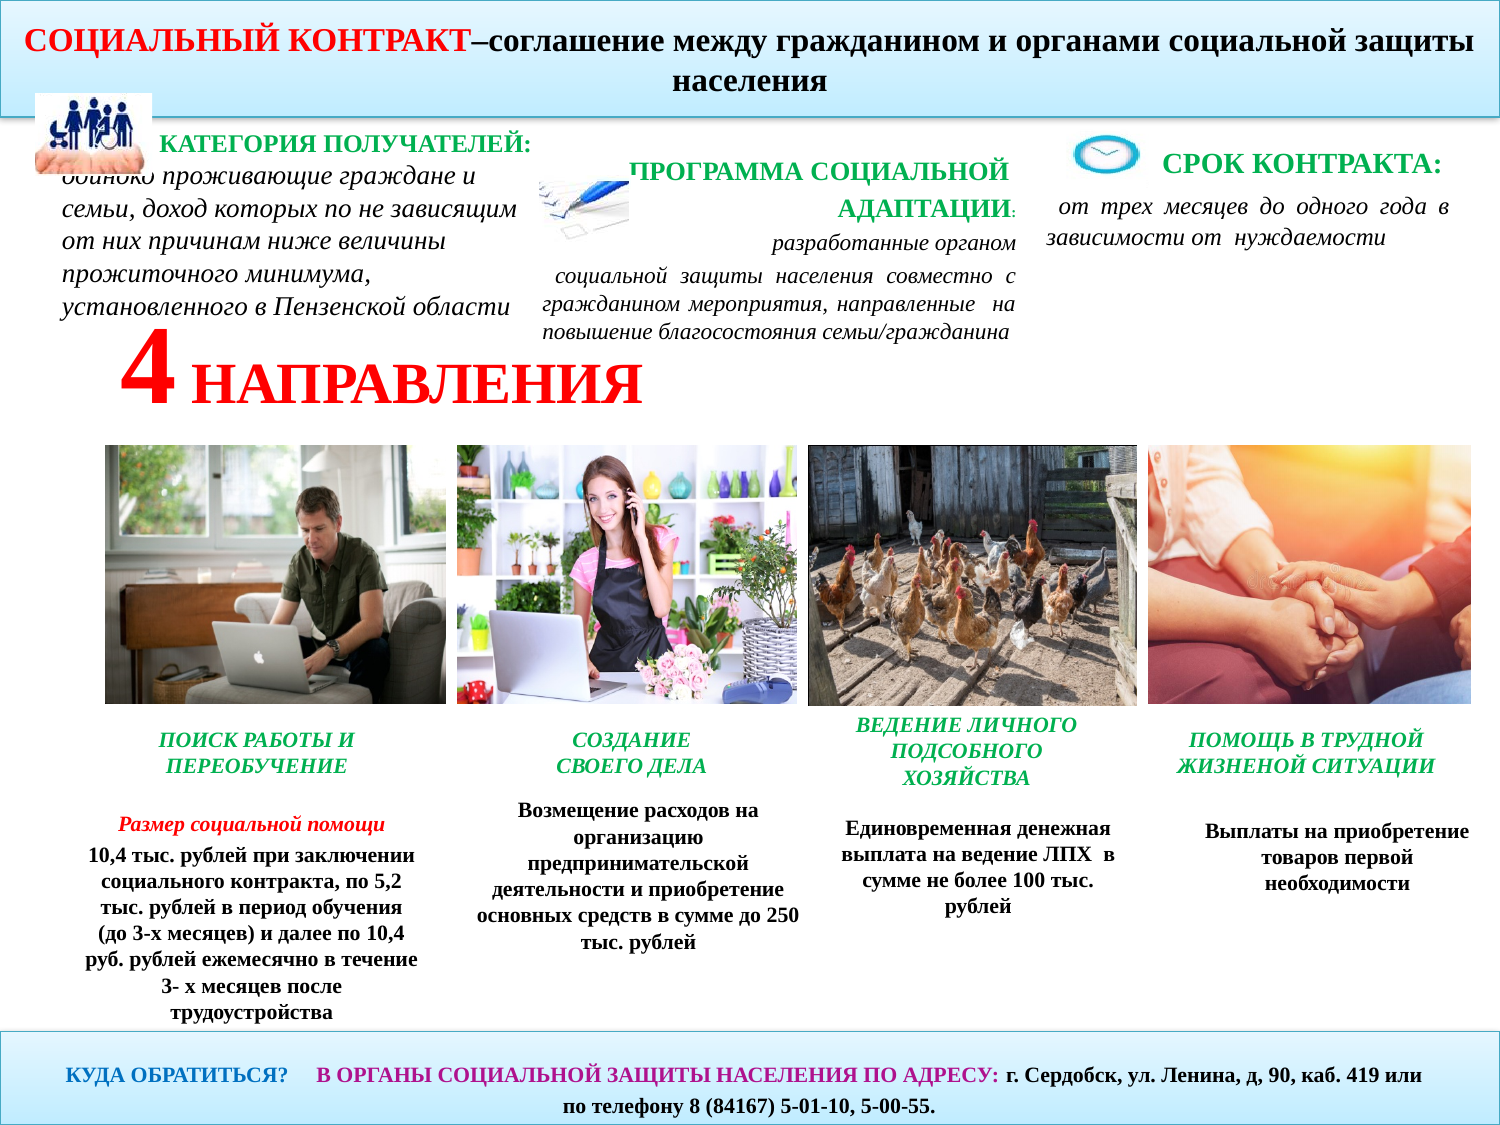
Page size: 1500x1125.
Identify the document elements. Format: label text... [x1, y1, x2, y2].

title СОЦИАЛЬНЫЙ КОНТРАКТ–соглашение между гражданином и органами социальной защиты населения [0, 0, 1500, 118]
text_box [120, 711, 446, 750]
text_box ВЕДЕНИЕ ЛИЧНОГО ПОДСОБНОГО ХОЗЯЙСТВА [820, 714, 1114, 796]
text_box СРОК КОНТРАКТА: от трех месяцев до одного года в зависимости от нуждаемости [1031, 105, 1465, 258]
picture [538, 175, 640, 247]
text_box Выплаты на приобретение товаров первой необходимости [1185, 773, 1490, 903]
list ПРОГРАММА СОЦИАЛЬНОЙ АДАПТАЦИИ: разработанные органом социальной защиты населения совместно с гражданином мероприятия, направленные на повышение благосостояния семьи/гражданина [527, 117, 1032, 352]
text_box Размер социальной помощи 10,4 тыс. рублей при заключении социального контракта, по 5,2 тыс. рублей в период обучения (до 3-х месяцев) и далее по 10,4 руб. рублей ежемесячно в течение 3- х месяцев после трудоустройства [70, 785, 434, 1029]
picture [105, 445, 446, 704]
picture [808, 445, 1137, 706]
text_box КУДА ОБРАТИТЬСЯ? В ОРГАНЫ СОЦИАЛЬНОЙ ЗАЩИТЫ НАСЕЛЕНИЯ ПО АДРЕСУ: г. Сердобск, ул. Ленина, д, 90, каб. 419 или по телефону 8 (84167) 5-01-10, 5-00-55. [0, 1031, 1500, 1125]
picture [1066, 128, 1149, 188]
text_box ПОМОЩЬ В ТРУДНОЙ ЖИЗНЕНОЙ СИТУАЦИИ [1160, 713, 1454, 786]
picture [34, 93, 153, 176]
text_box СОЗДАНИЕ СВОЕГО ДЕЛА [517, 714, 747, 785]
text_box Единовременная денежная выплата на ведение ЛПХ в сумме не более 100 тыс. рублей [820, 796, 1137, 926]
text_box Возмещение расходов на организацию предпринимательской деятельности и приобретение основных средств в сумме до 250 тыс. рублей [456, 785, 821, 961]
picture [1148, 445, 1472, 704]
list КАТЕГОРИЯ ПОЛУЧАТЕЛЕЙ: одиноко проживающие граждане и семьи, доход которых по не зависящим от них причинам ниже величины прожиточного минимума, установленного в Пензенской области [46, 93, 551, 329]
picture [456, 445, 798, 704]
text_box 4 НАПРАВЛЕНИЯ [105, 351, 750, 434]
text_box ПОИСК РАБОТЫ И ПЕРЕОБУЧЕНИЕ [142, 714, 372, 785]
